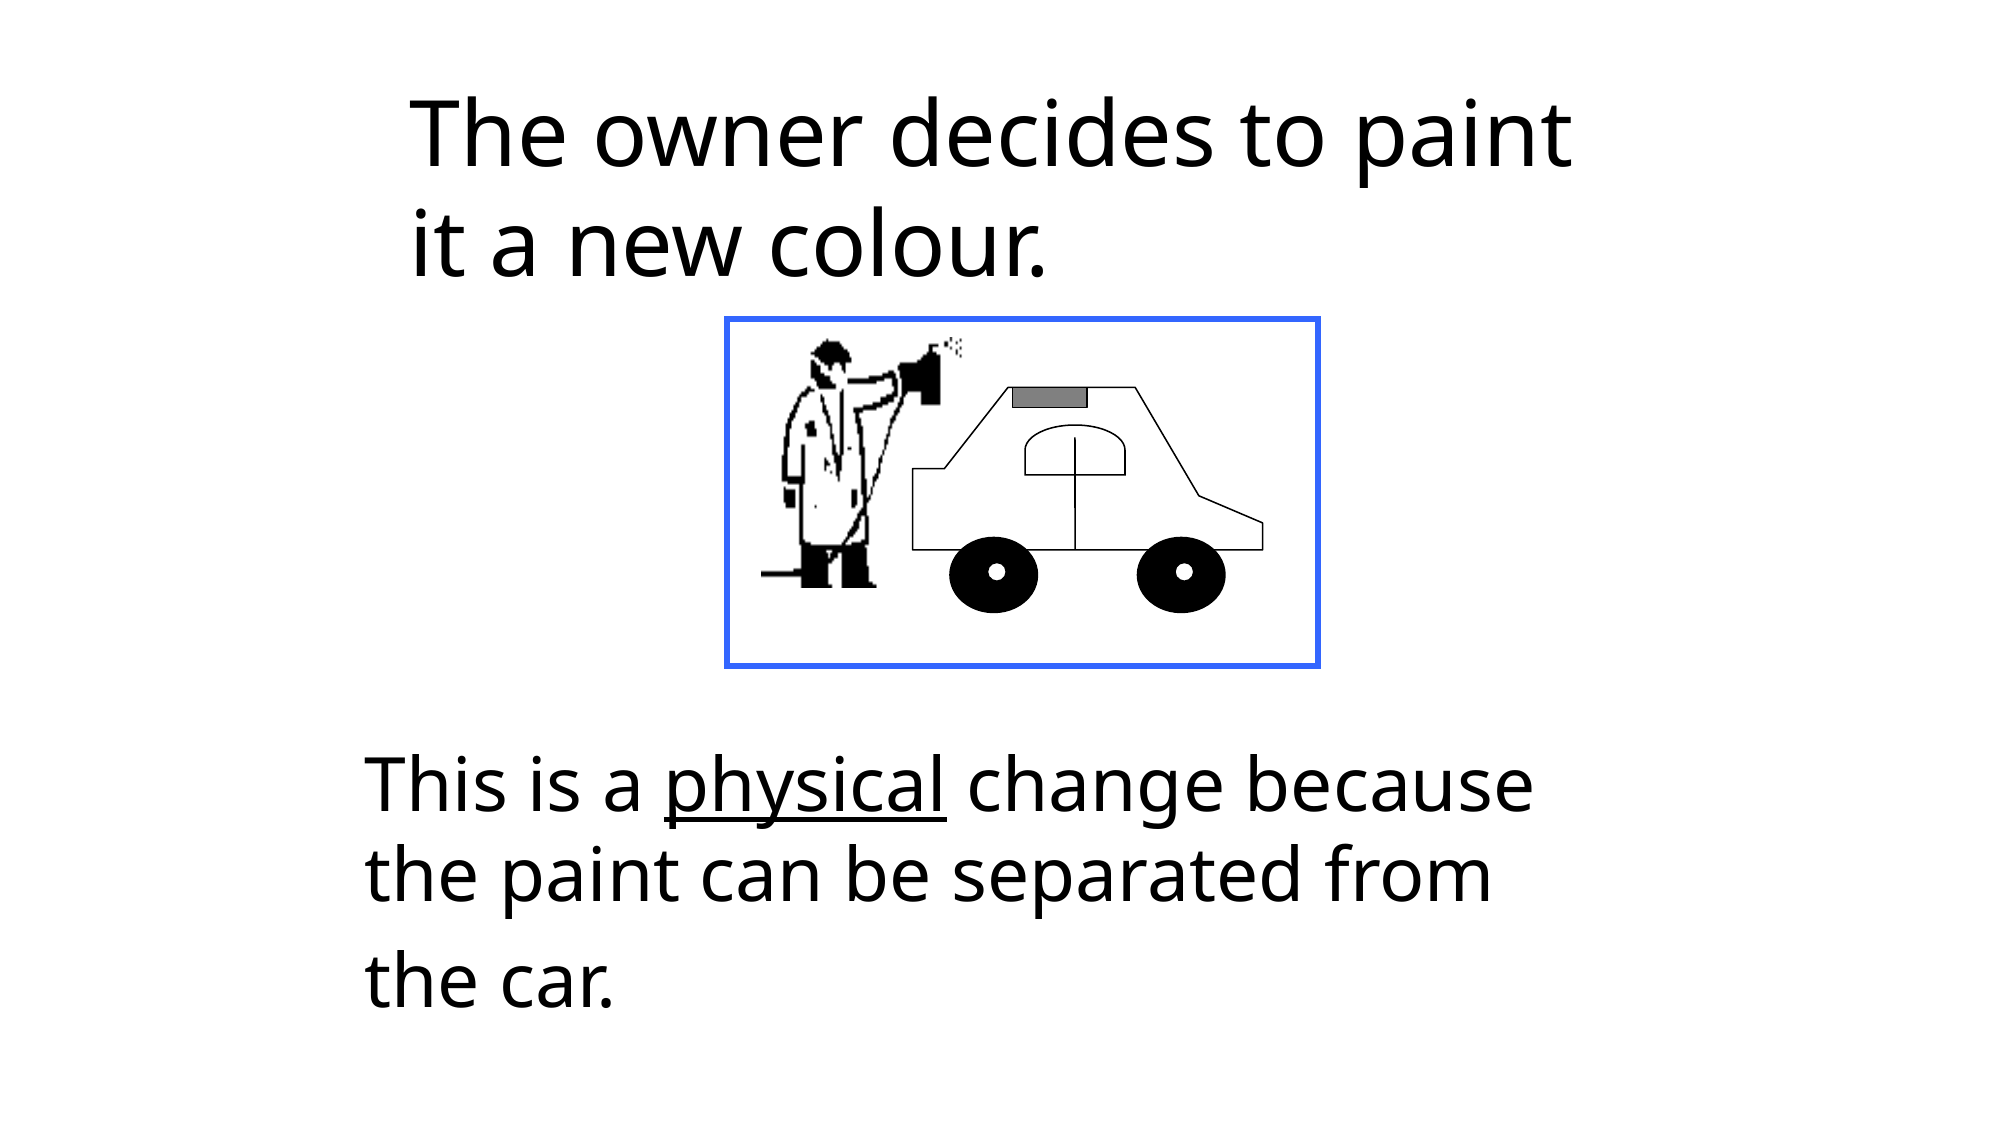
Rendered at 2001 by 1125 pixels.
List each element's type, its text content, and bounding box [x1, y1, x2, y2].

text_box [726, 318, 1318, 666]
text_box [760, 337, 965, 588]
text_box This is a physical change because the paint can be separated from the car. [349, 787, 1625, 975]
title The owner decides to paint it a new colour. [394, 134, 1604, 235]
text_box [675, 649, 1005, 725]
